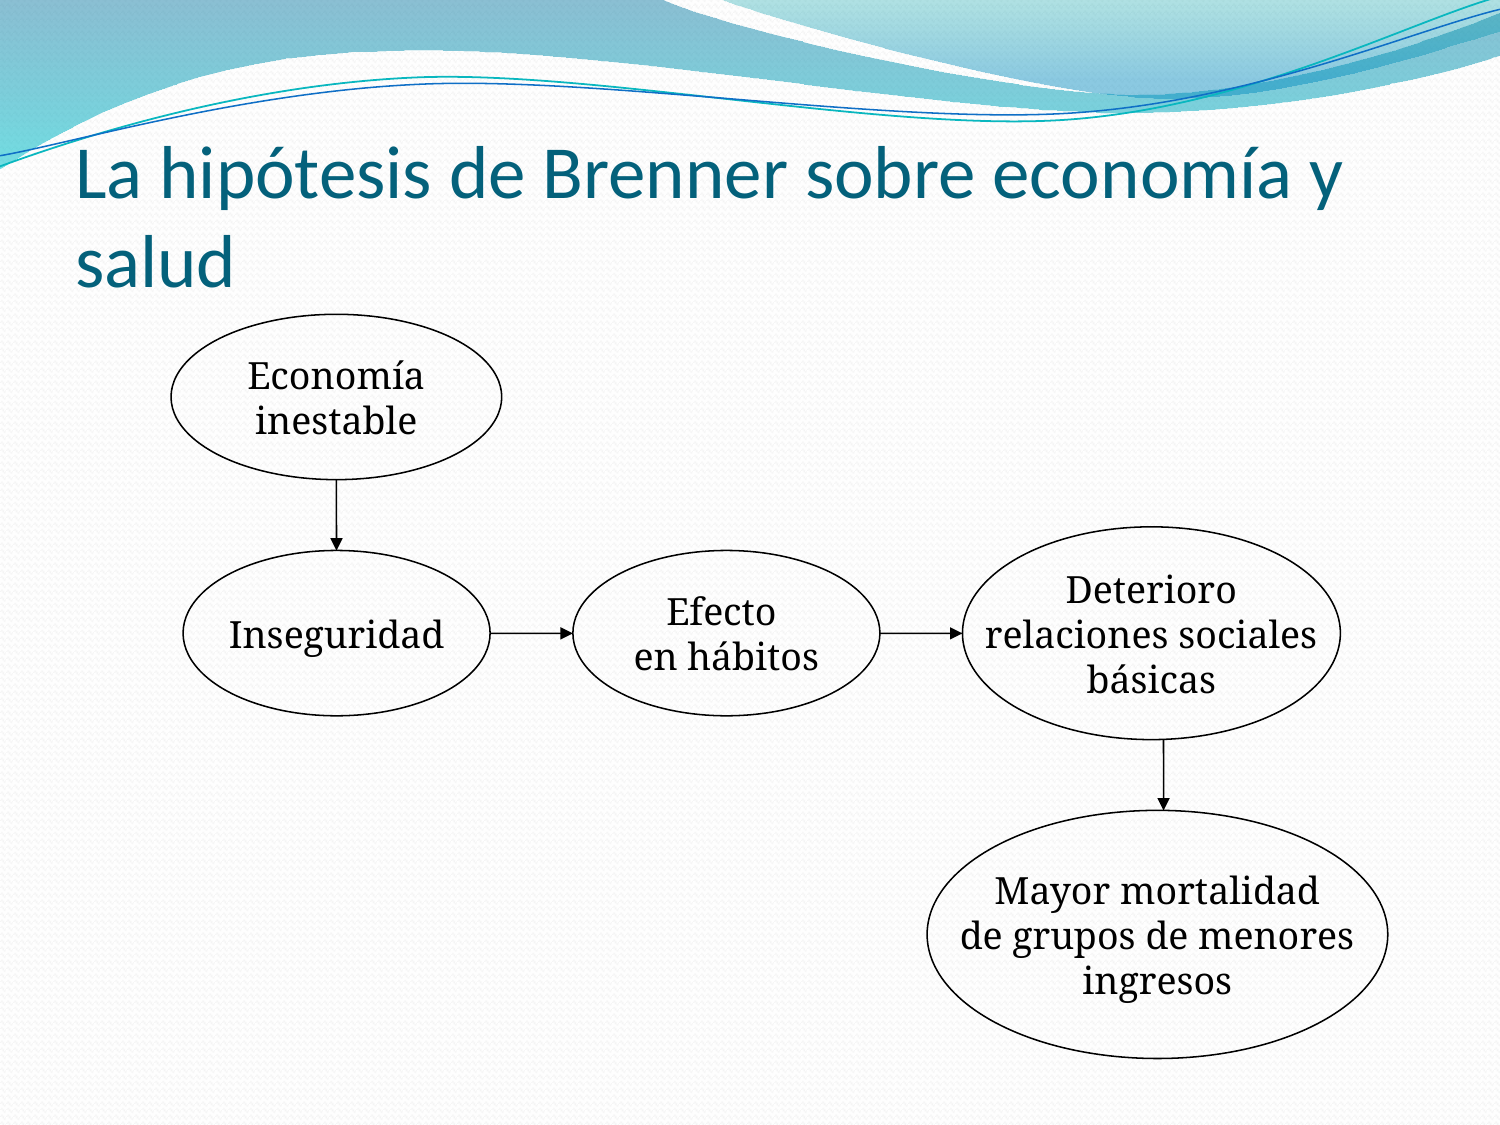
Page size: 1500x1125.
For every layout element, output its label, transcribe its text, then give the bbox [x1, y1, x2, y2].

text_box [330, 479, 343, 551]
text_box Efecto en hábitos [572, 550, 880, 716]
text_box [879, 627, 963, 640]
text_box Mayor mortalidad de grupos de menores ingresos [927, 810, 1388, 1059]
text_box Deterioro relaciones sociales básicas [962, 526, 1341, 740]
title La hipótesis de Brenner sobre economía y salud [75, 115, 1425, 303]
text_box Economía inestable [171, 314, 502, 480]
text_box [490, 627, 573, 640]
text_box [1157, 739, 1170, 811]
text_box Inseguridad [183, 550, 491, 716]
